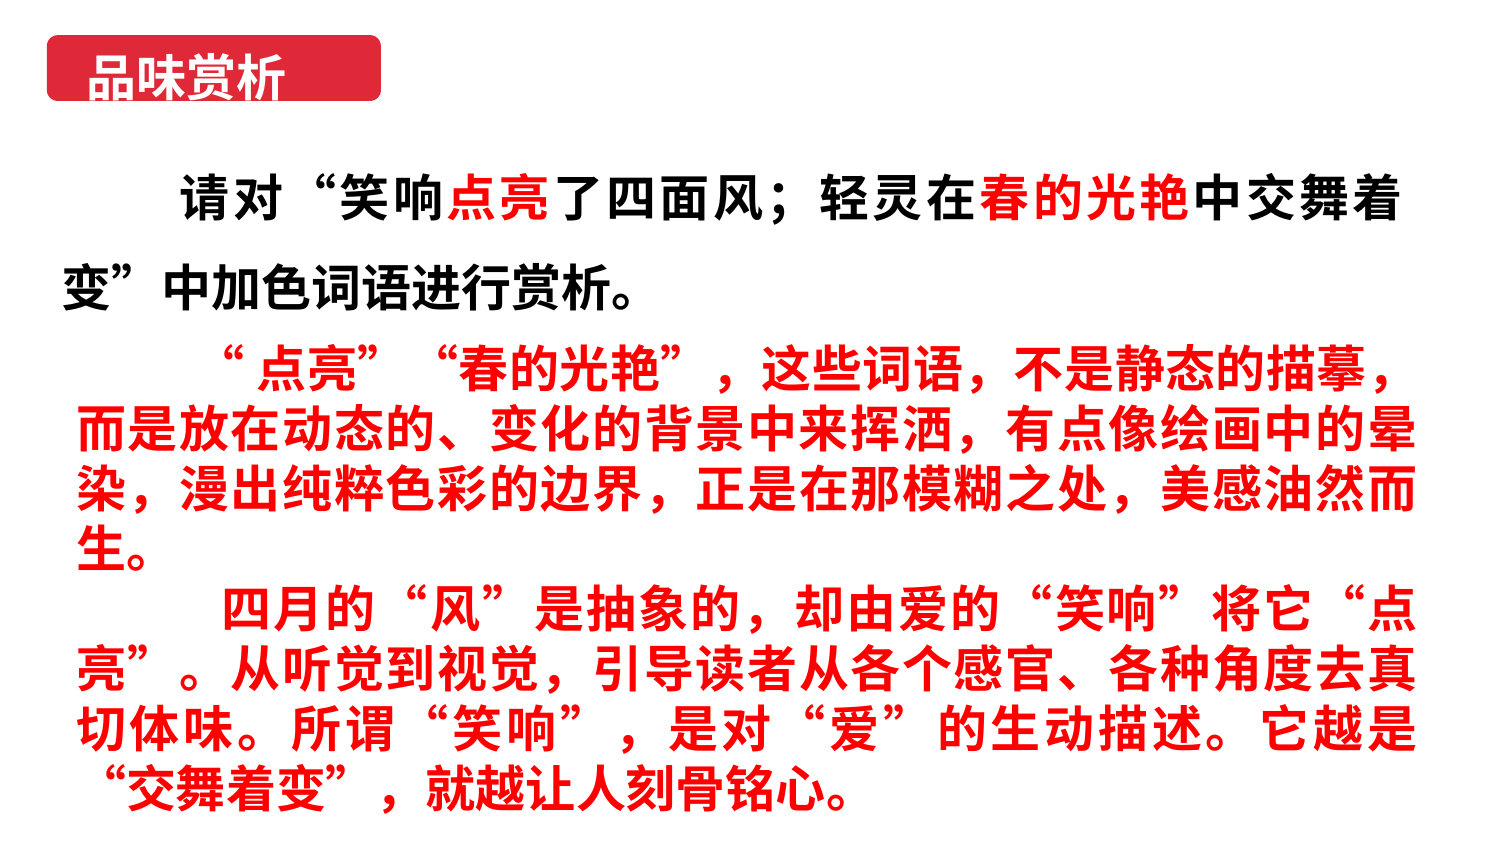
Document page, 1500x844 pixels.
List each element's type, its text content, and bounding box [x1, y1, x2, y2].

text_box 请对“笑响点亮了四面风；轻灵在春的光艳中交舞着变”中加色词语进行赏析。 [46, 128, 1418, 324]
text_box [46, 35, 381, 114]
text_box “点亮”“春的光艳”，这些词语，不是静态的描摹，而是放在动态的、变化的背景中来挥洒，有点像绘画中的晕染，漫出纯粹色彩的边界，正是在那模糊之处，美感油然而生。 四月的“风”是抽象的，却由爱的“笑响”将它“点亮”。从听觉到视觉，引导读者从各个感官、各种角度去真切体味。所谓“笑响”，是对“爱”的生动描述。它越是“交舞着变”，就越让人刻骨铭心。 [61, 330, 1432, 826]
